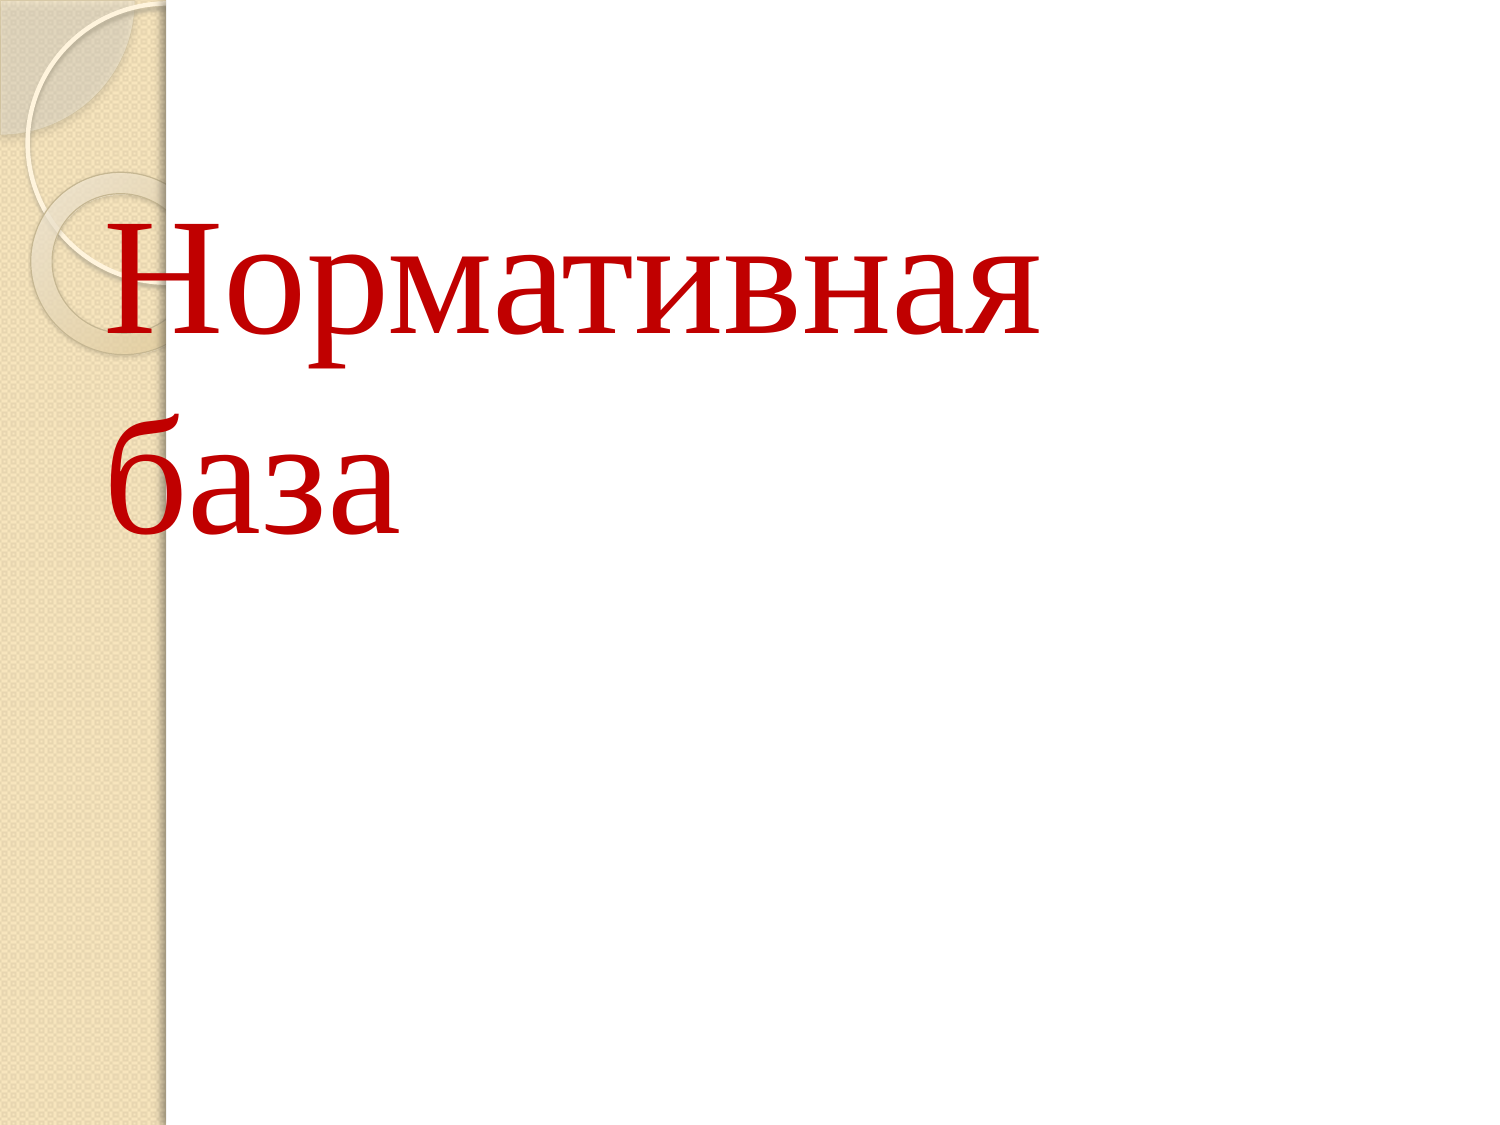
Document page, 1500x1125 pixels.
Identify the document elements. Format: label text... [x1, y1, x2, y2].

title Нормативная база [88, 373, 1439, 561]
